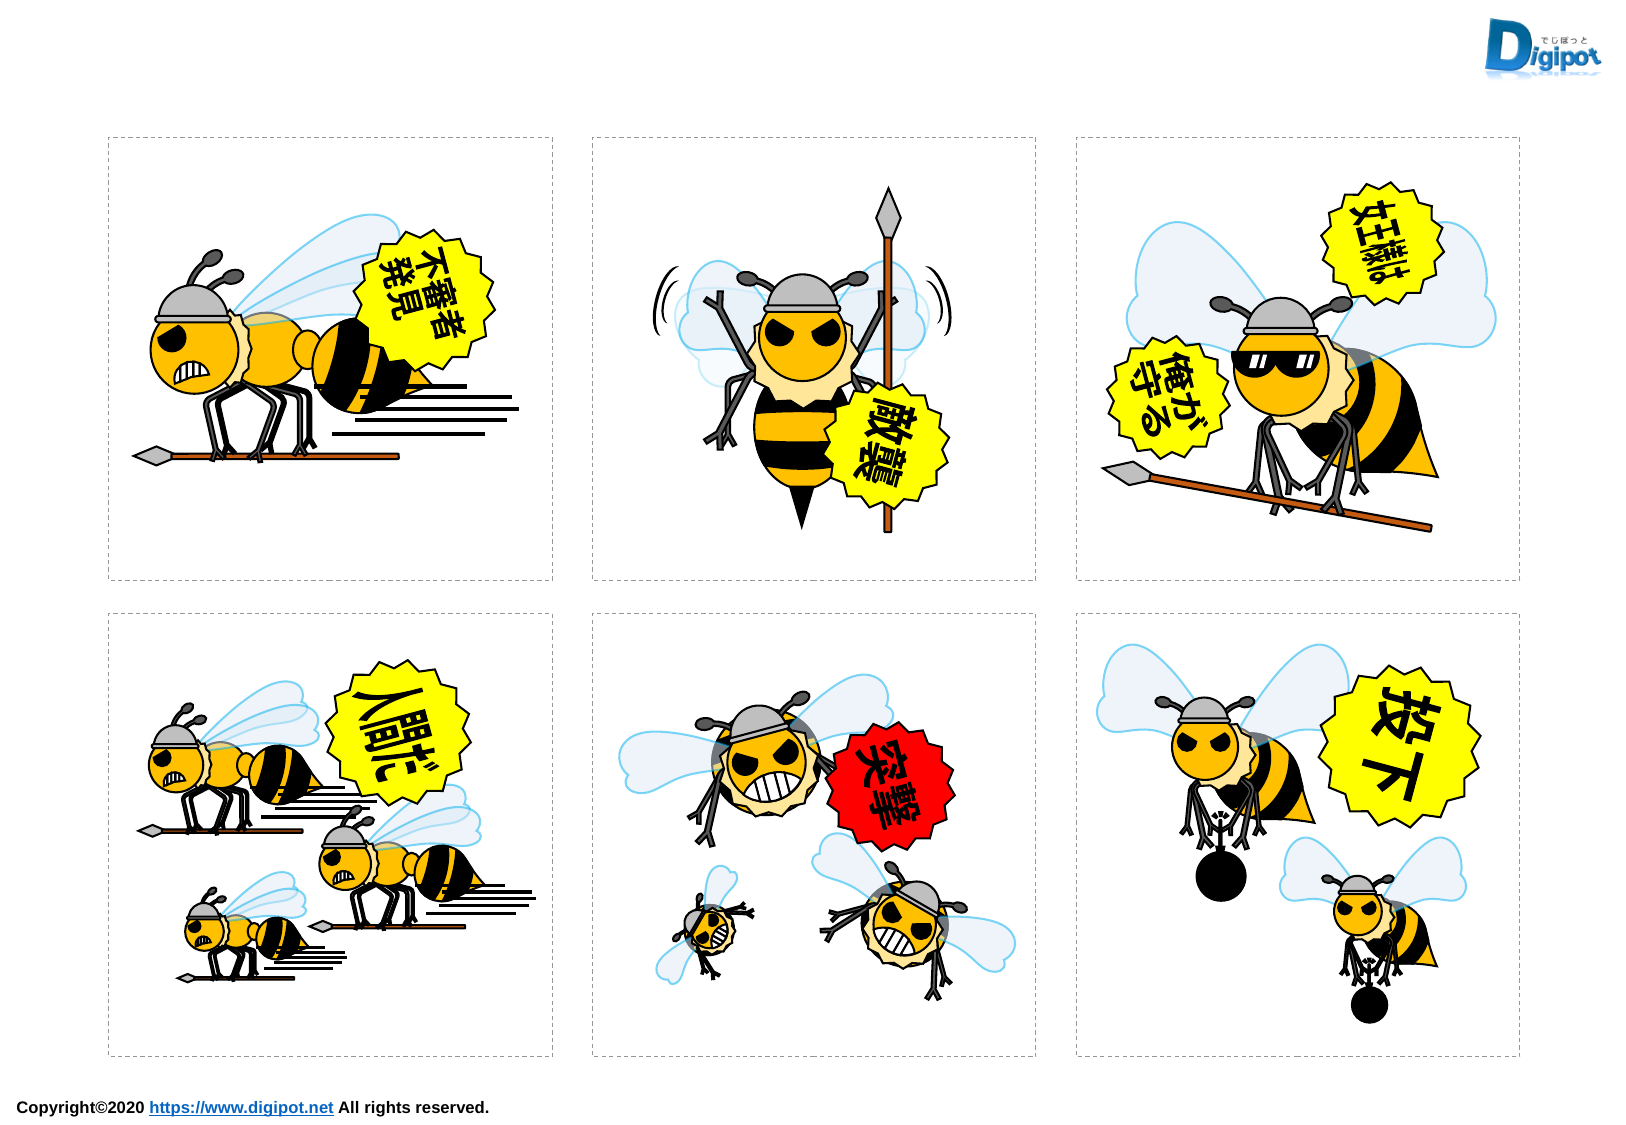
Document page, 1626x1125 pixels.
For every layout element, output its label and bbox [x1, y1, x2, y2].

text_box [1100, 181, 1490, 510]
text_box [138, 659, 535, 983]
picture [1485, 18, 1602, 82]
text_box [655, 188, 950, 533]
text_box [626, 702, 1010, 998]
text_box [133, 229, 518, 466]
text_box [1100, 651, 1482, 1023]
